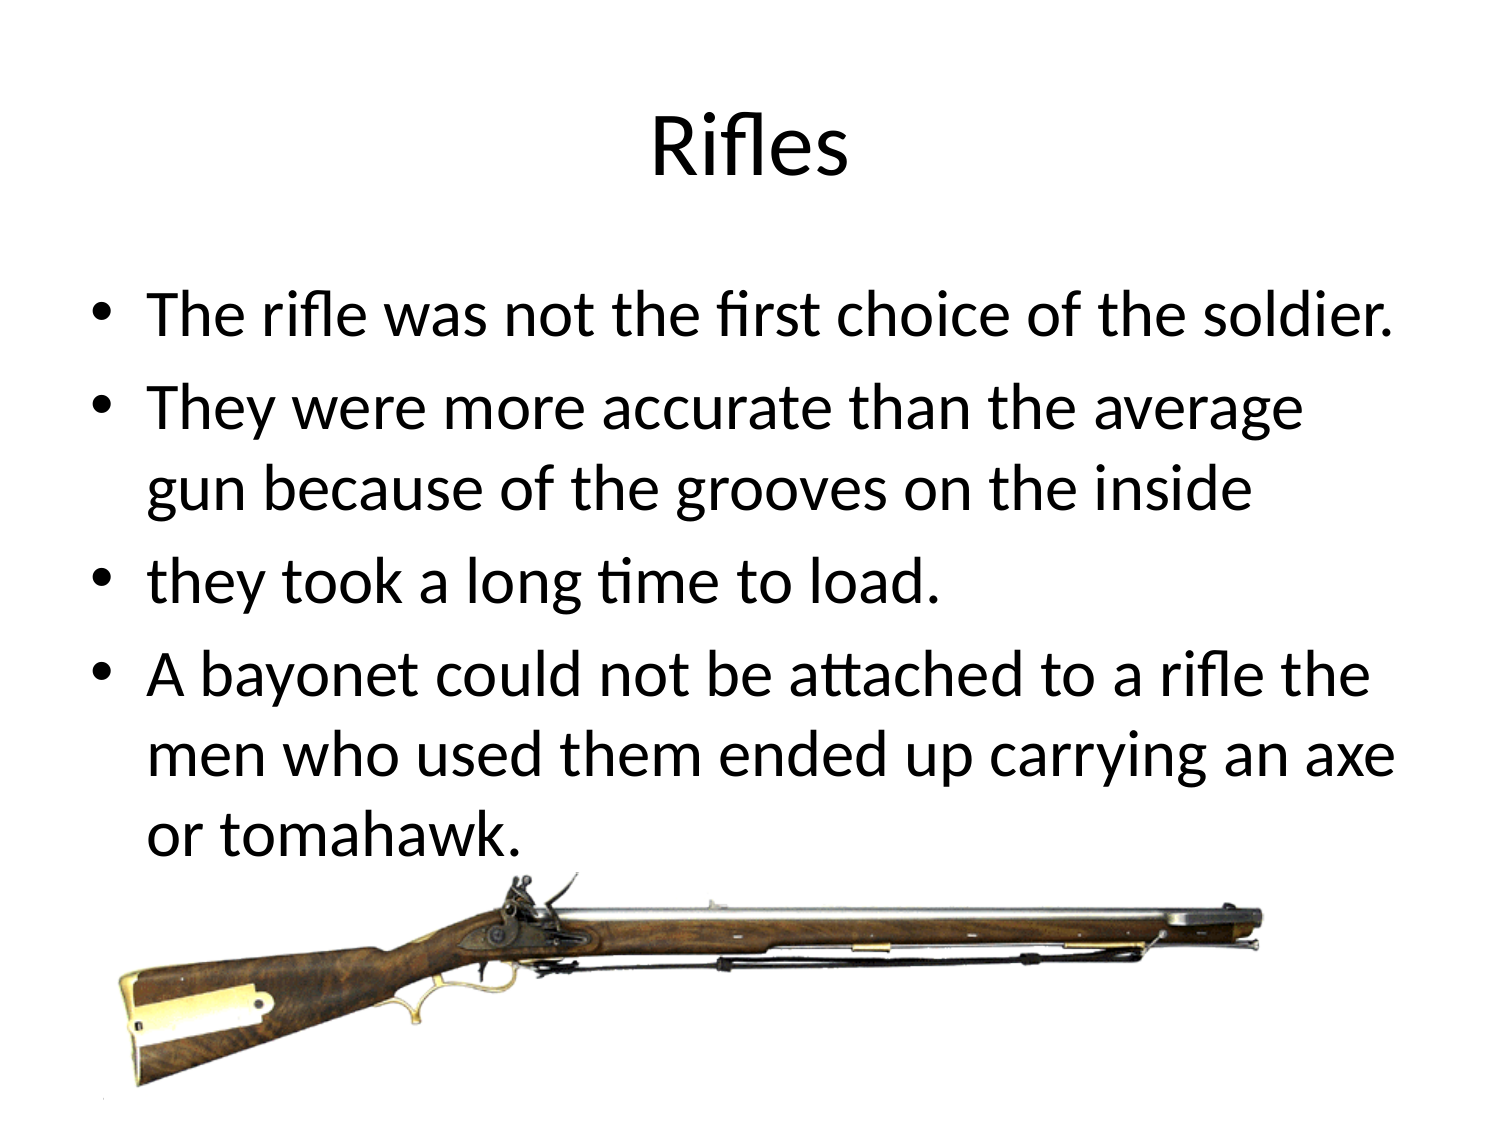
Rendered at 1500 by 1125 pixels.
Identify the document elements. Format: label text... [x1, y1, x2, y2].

title Rifles [75, 45, 1425, 233]
list The rifle was not the first choice of the soldier. They were more accurate than the average gun because of the grooves on the inside they took a long time to load. A bayonet could not be attached to a rifle the men who used them ended up carrying an axe or tomahawk. [75, 262, 1425, 1005]
picture [99, 857, 1273, 1125]
